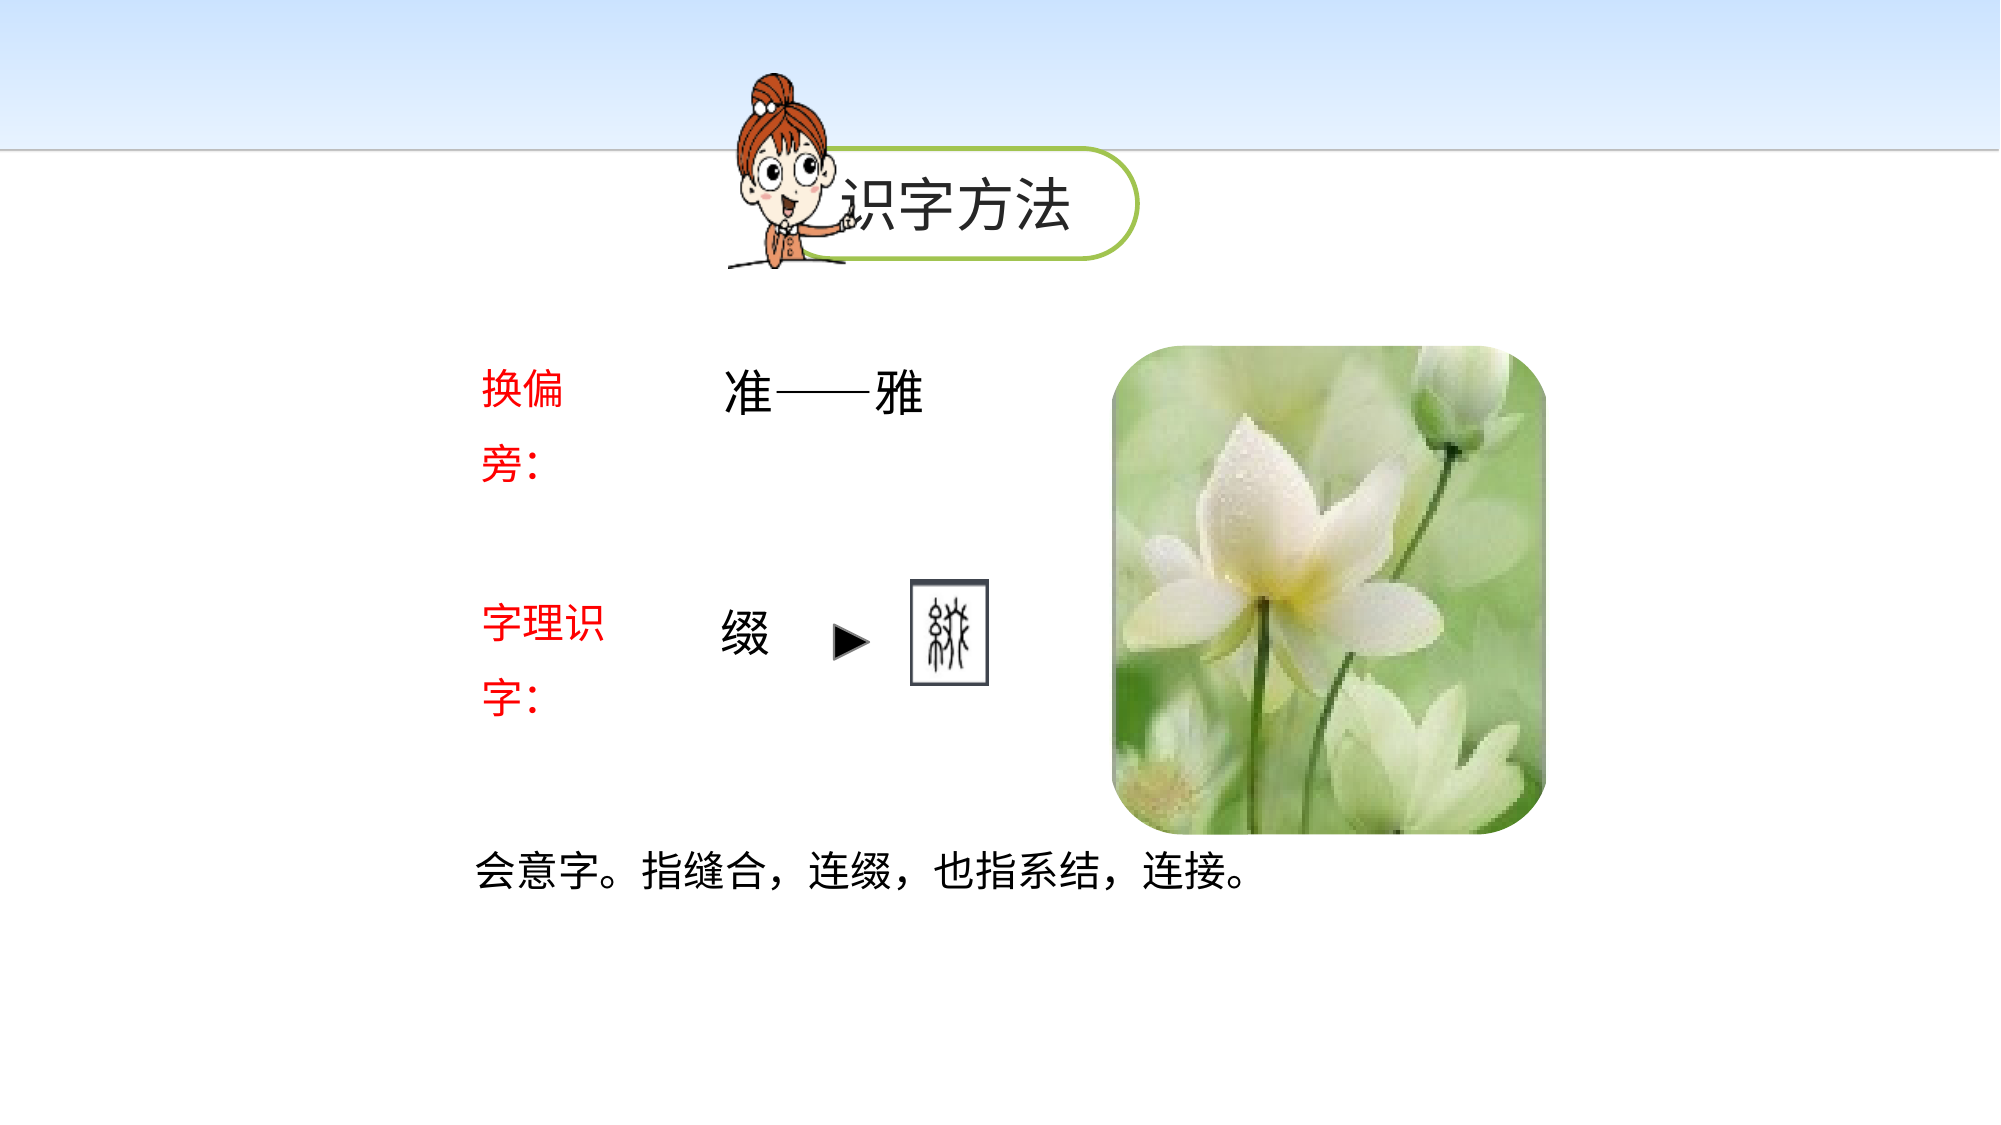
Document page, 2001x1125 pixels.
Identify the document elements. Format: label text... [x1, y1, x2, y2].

text_box 识字方法 [860, 146, 1140, 261]
text_box [831, 622, 872, 662]
text_box 字理识字： [469, 566, 687, 728]
picture [1109, 345, 1550, 835]
text_box 会意字。指缝合，连缀，也指系结，连接。 [459, 812, 1296, 903]
text_box 缀 [709, 566, 789, 668]
text_box 准——雅 [709, 354, 966, 430]
text_box 换偏旁： [469, 332, 650, 494]
picture [728, 73, 857, 269]
picture [909, 578, 989, 686]
